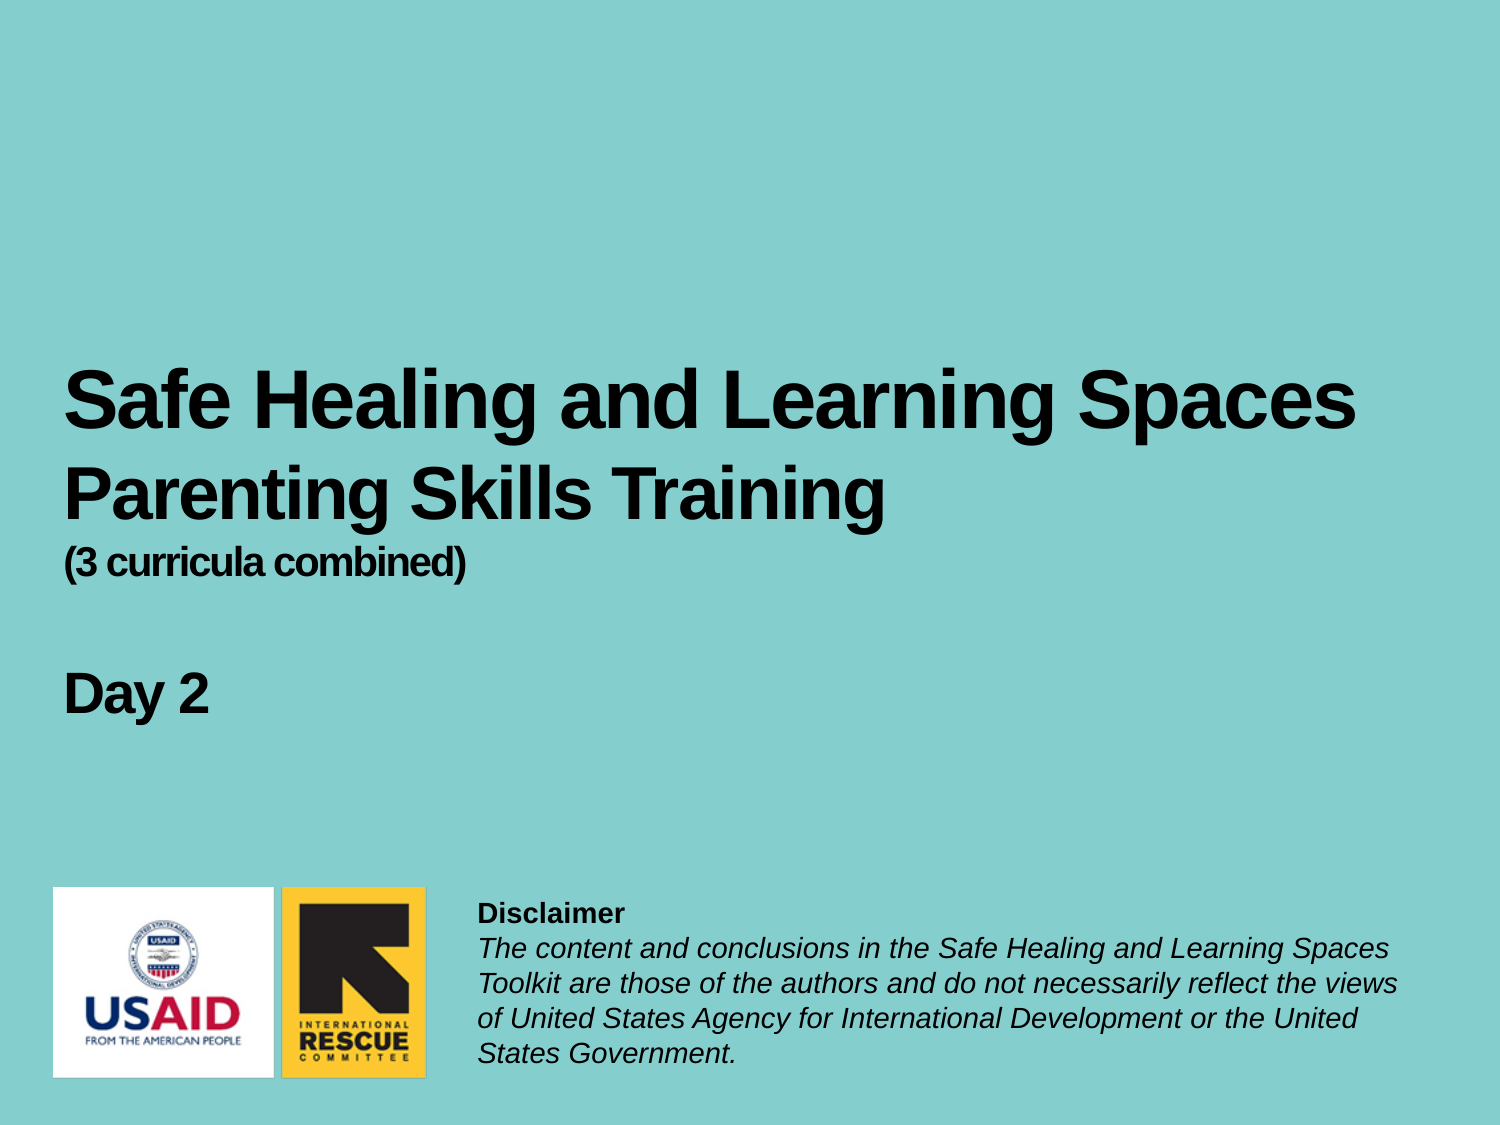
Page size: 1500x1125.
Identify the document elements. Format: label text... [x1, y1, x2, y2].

picture [53, 887, 429, 1080]
text_box Safe Healing and Learning Spaces Parenting Skills Training (3 curricula combined) Day 2 [48, 337, 1437, 733]
text_box Disclaimer The content and conclusions in the Safe Healing and Learning Spaces Toolkit are those of the authors and do not necessarily reflect the views of United States Agency for International Development or the United States Government. [462, 887, 1446, 1077]
